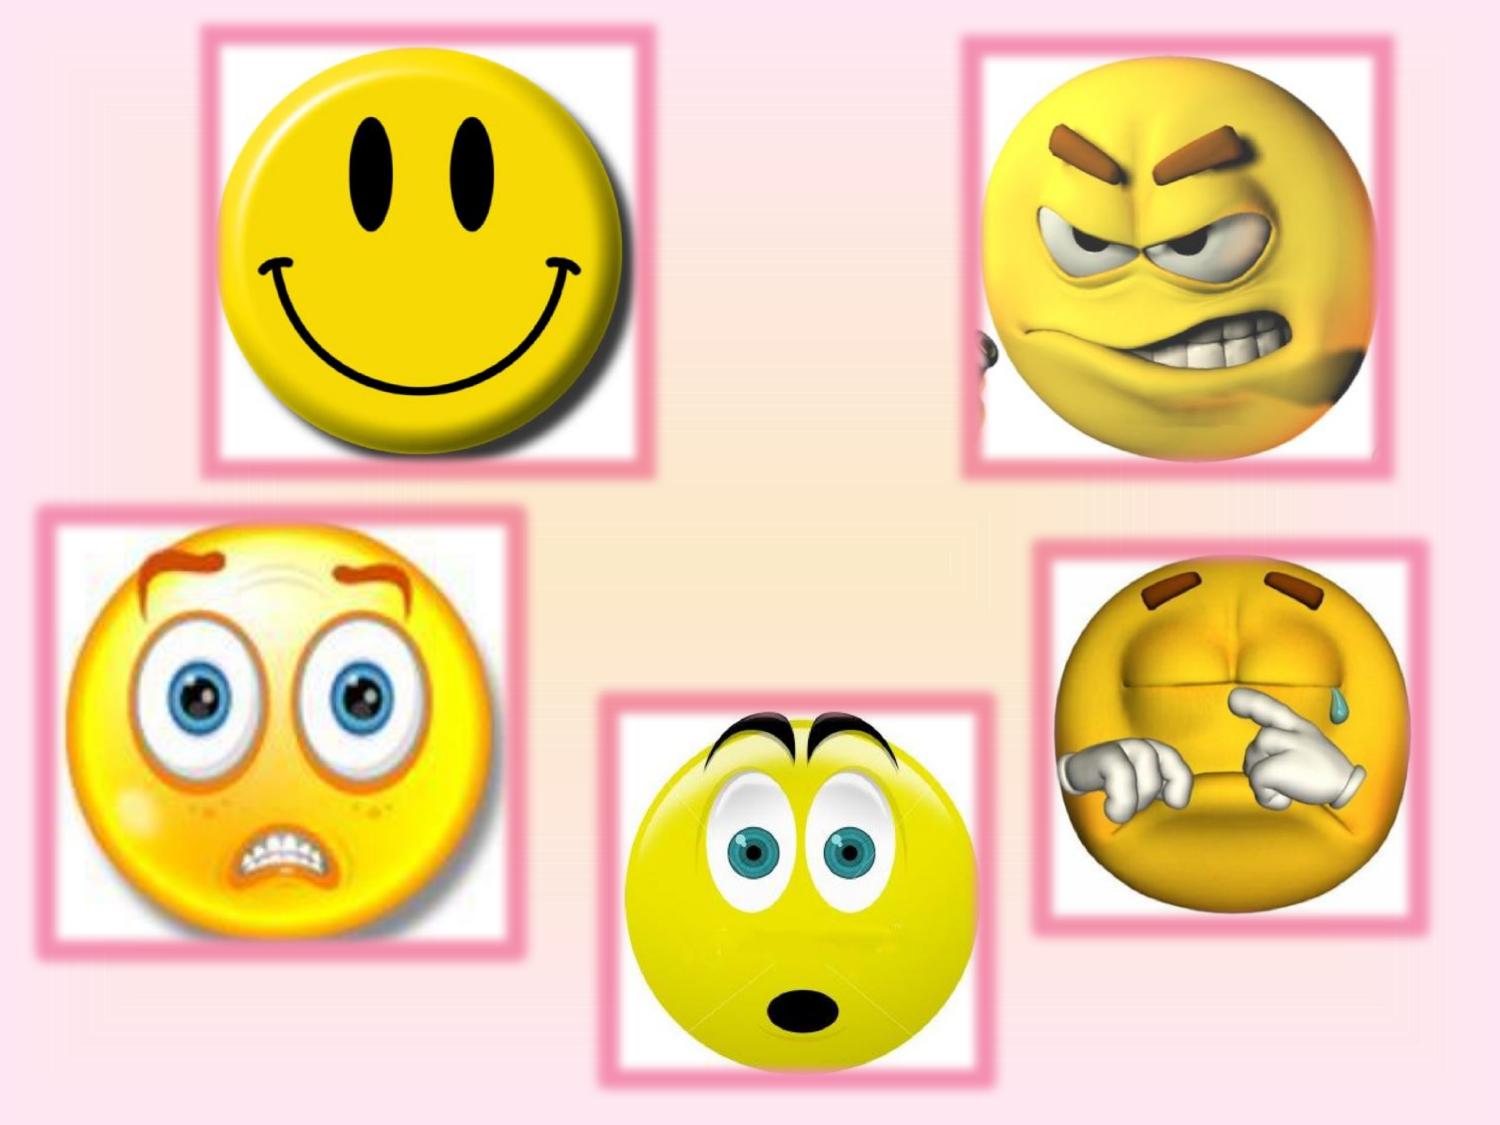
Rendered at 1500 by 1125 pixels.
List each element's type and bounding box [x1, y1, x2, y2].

picture [1042, 550, 1419, 926]
picture [609, 702, 985, 1079]
picture [972, 46, 1383, 469]
picture [46, 515, 516, 950]
picture [210, 34, 645, 469]
